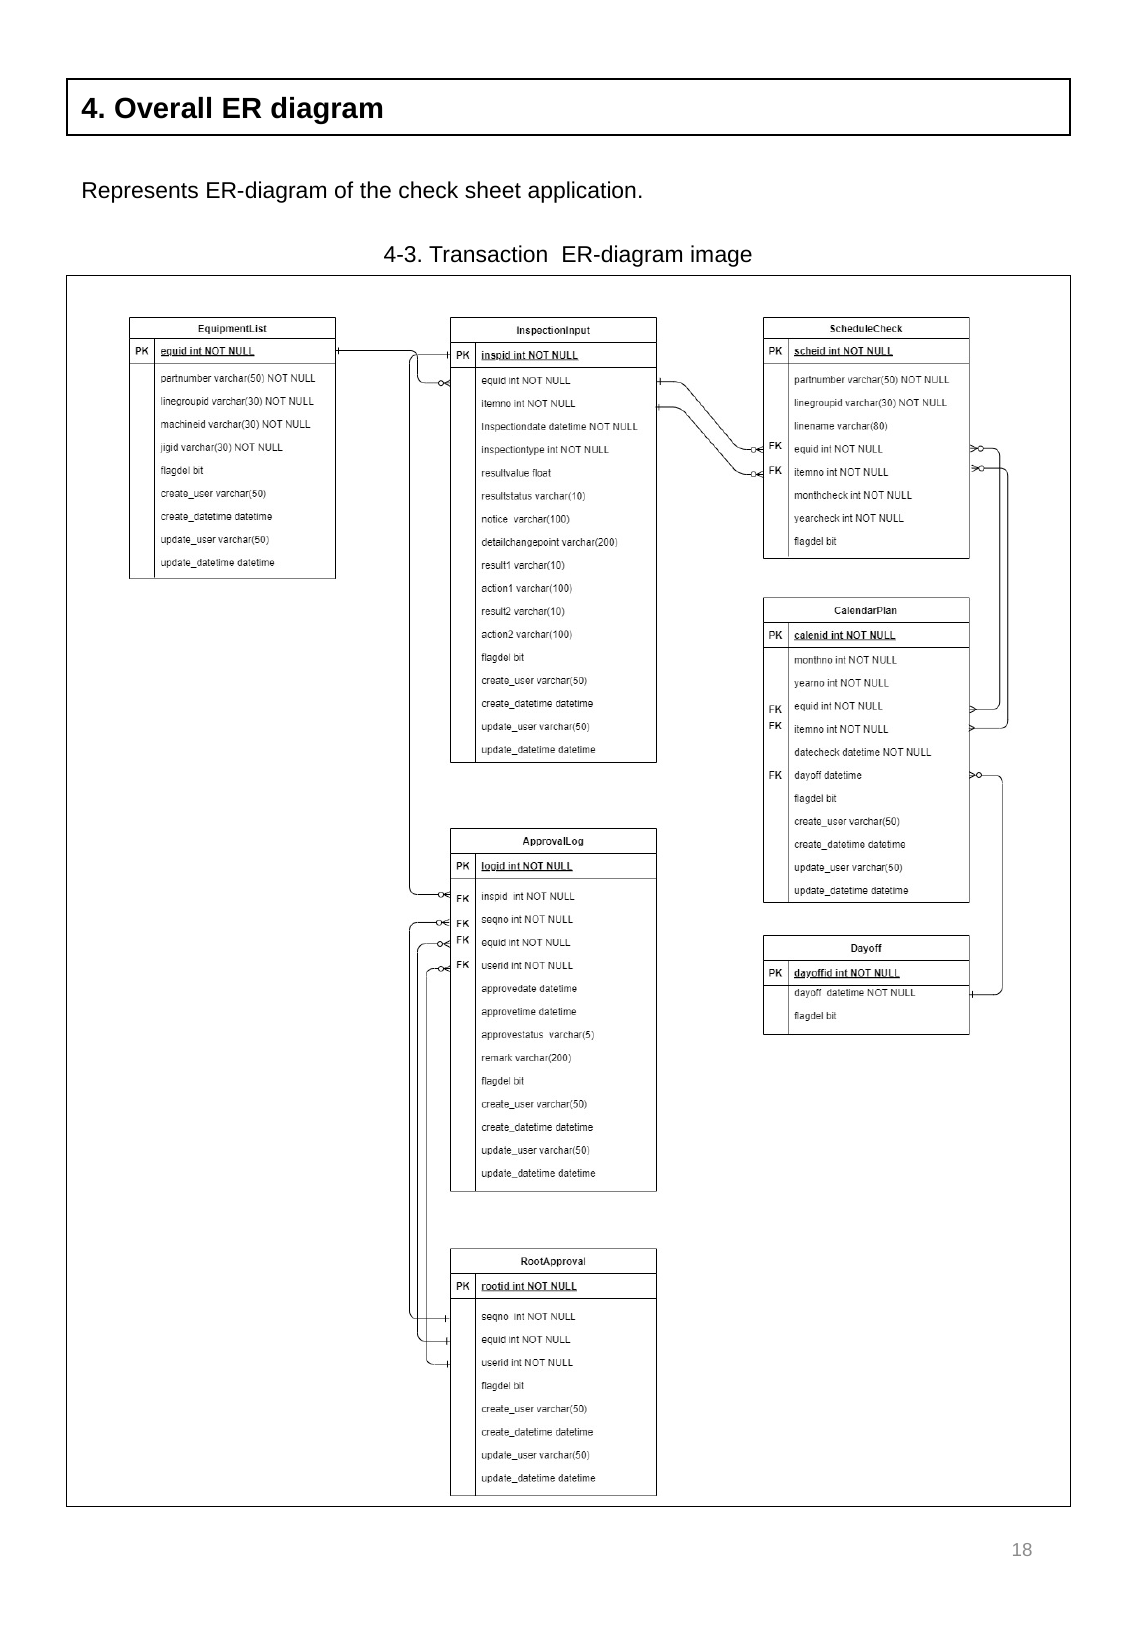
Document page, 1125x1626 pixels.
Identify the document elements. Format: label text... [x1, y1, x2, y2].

text_box 4-3. Transaction ER-diagram image [66, 232, 1071, 274]
picture [128, 317, 1016, 1496]
slide_number 18 [794, 1507, 1048, 1593]
text_box Represents ER-diagram of the check sheet application. [66, 168, 1071, 211]
text_box [66, 274, 1071, 1507]
text_box 4. Overall ER diagram [66, 78, 1071, 136]
